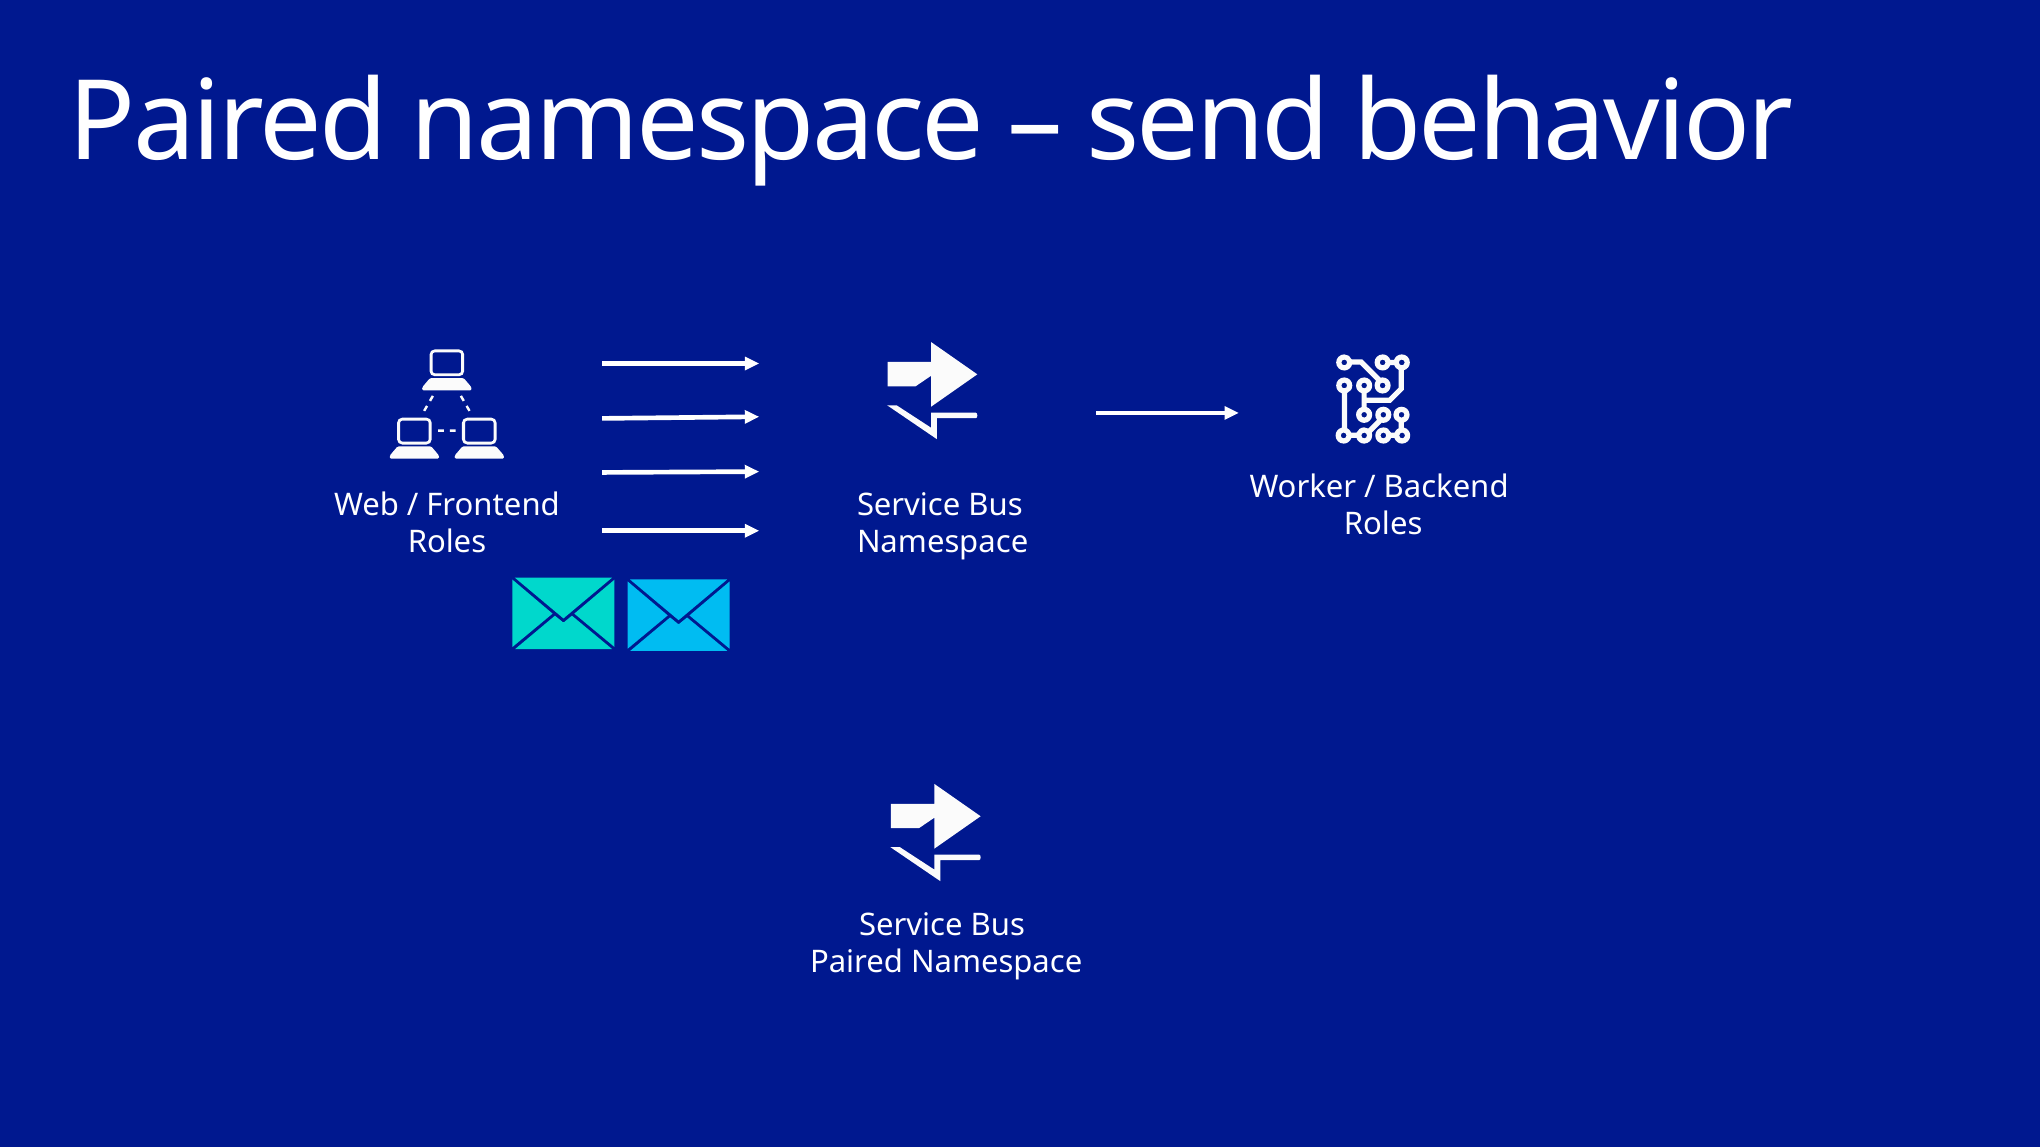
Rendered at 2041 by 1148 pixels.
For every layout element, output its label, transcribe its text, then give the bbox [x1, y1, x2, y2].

text_box [512, 579, 553, 647]
text_box [514, 577, 613, 619]
text_box [574, 579, 615, 647]
title Paired namespace – send behavior [45, 48, 1996, 199]
text_box [1336, 354, 1391, 394]
text_box [1335, 377, 1411, 444]
text_box Worker / Backend Roles [1229, 466, 1517, 542]
text_box [515, 615, 613, 650]
text_box [689, 581, 730, 649]
text_box [627, 581, 668, 649]
text_box [630, 579, 728, 621]
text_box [837, 341, 1028, 561]
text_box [317, 349, 556, 561]
text_box [630, 617, 728, 651]
text_box [1356, 354, 1410, 423]
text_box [790, 783, 1081, 981]
